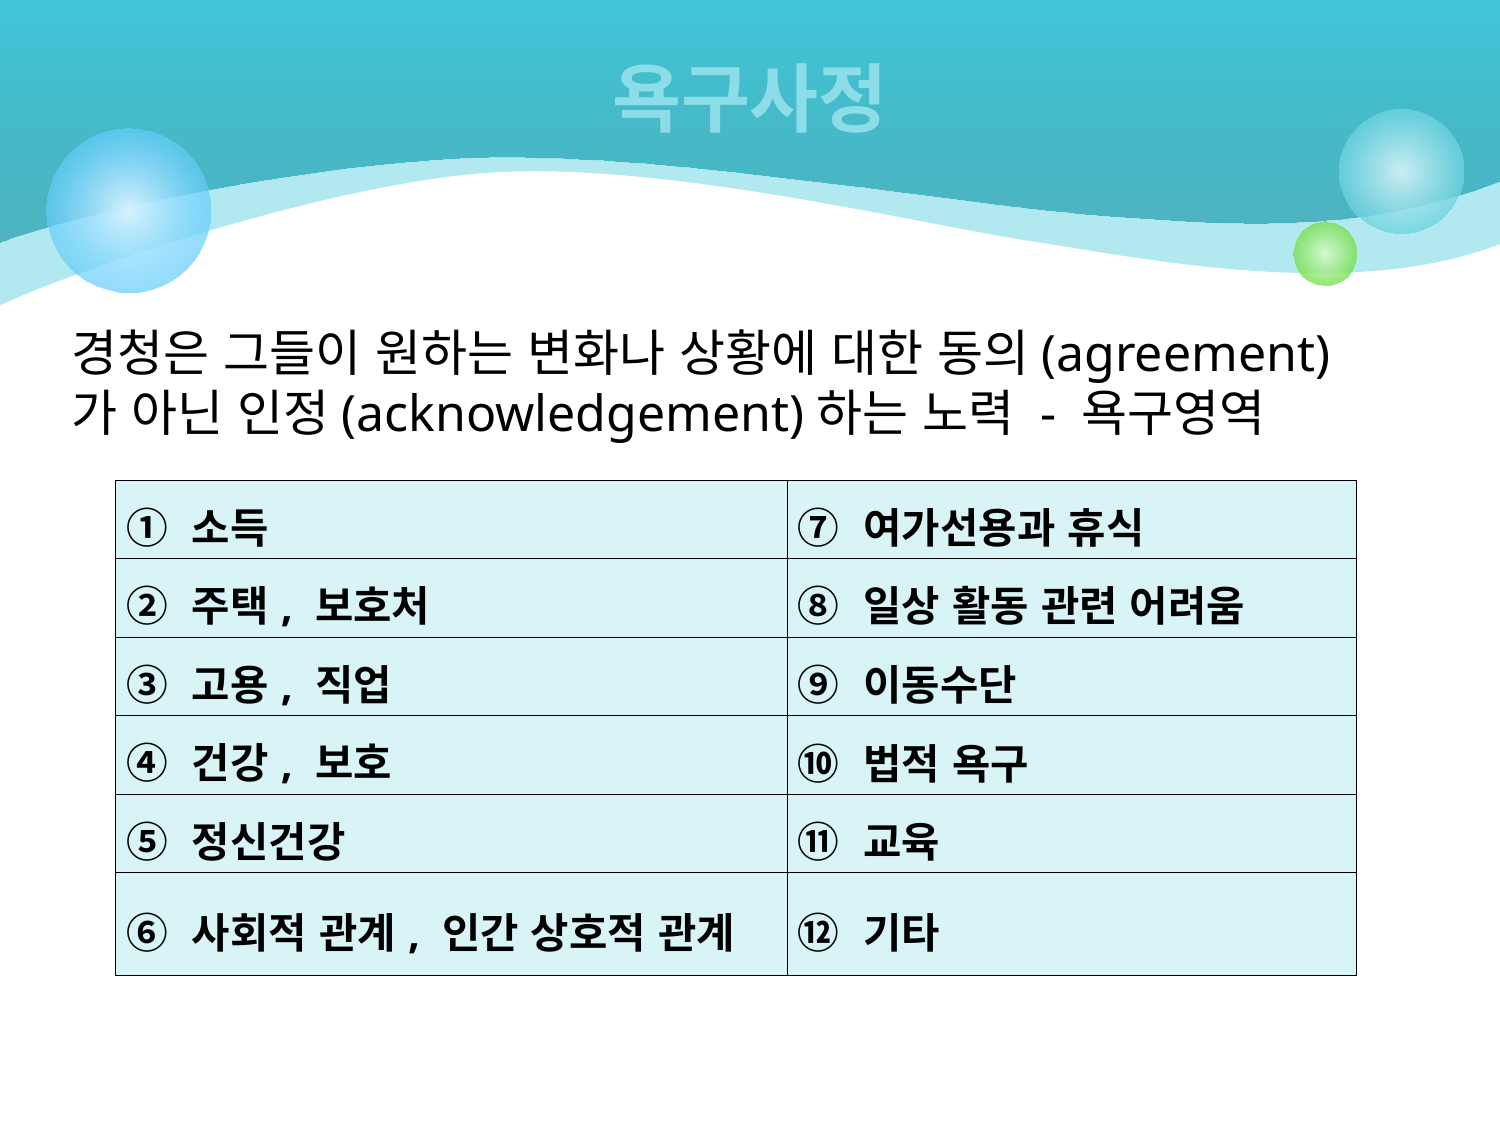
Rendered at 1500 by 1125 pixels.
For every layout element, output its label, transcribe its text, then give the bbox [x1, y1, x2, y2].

title 욕구사정 [75, 0, 1425, 188]
table_cell ⑧ 일상 활동 관련 어려움 [788, 559, 1356, 595]
table_cell ⑤ 정신건강 [116, 795, 787, 872]
table_cell ⑫ 기타 [788, 873, 1356, 975]
table_cell ⑩ 법적 욕구 [788, 716, 1356, 794]
table_header ① 소득 [116, 481, 787, 558]
text_box 경청은 그들이 원하는 변화나 상황에 대한 동의(agreement) 가 아닌 인정(acknowledgement)하는 노력 - 욕구영역 [56, 314, 1416, 450]
table_cell ⑨ 이동수단 [788, 671, 1356, 715]
text_box [396, 595, 1500, 671]
table_cell ④ 건강, 보호 [116, 716, 787, 794]
table_cell ③ 고용, 직업 [116, 638, 787, 715]
table_cell ② 주택, 보호처 [116, 559, 787, 637]
table_cell ⑪ 교육 [788, 795, 1356, 872]
table_cell ⑥ 사회적 관계, 인간 상호적 관계 [116, 873, 787, 975]
table_header ⑦ 여가선용과 휴식 [788, 481, 1356, 558]
